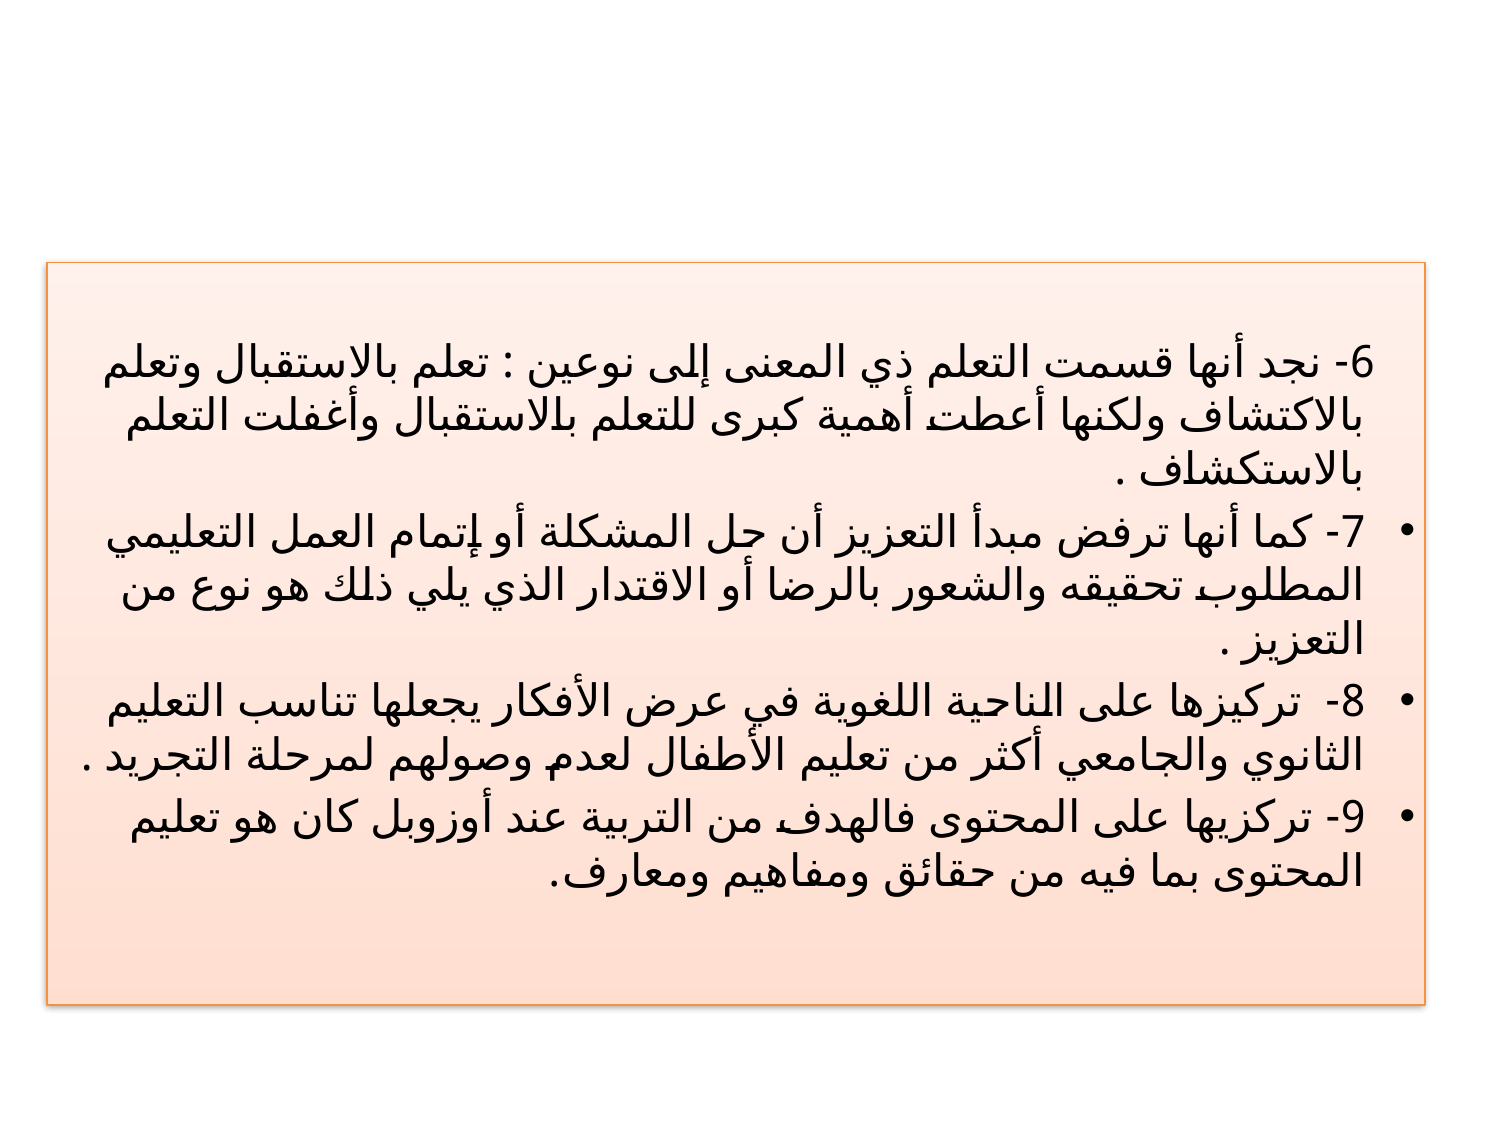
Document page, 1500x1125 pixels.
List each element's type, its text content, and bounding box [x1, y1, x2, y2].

list 6- نجد أنها قسمت التعلم ذي المعنى إلى نوعين : تعلم بالاستقبال وتعلم بالاكتشاف ولكنها أعطت أهمية كبرى للتعلم بالاستقبال وأغفلت التعلم بالاستكشاف . 7- كما أنها ترفض مبدأ التعزيز أن حل المشكلة أو إتمام العمل التعليمي المطلوب تحقيقه والشعور بالرضا أو الاقتدار الذي يلي ذلك هو نوع من التعزيز . 8- تركيزها على الناحية اللغوية في عرض الأفكار يجعلها تناسب التعليم الثانوي والجامعي أكثر من تعليم الأطفال لعدم وصولهم لمرحلة التجريد . 9- تركزيها على المحتوى فالهدف من التربية عند أوزوبل كان هو تعليم المحتوى بما فيه من حقائق ومفاهيم ومعارف. [46, 262, 1426, 1006]
